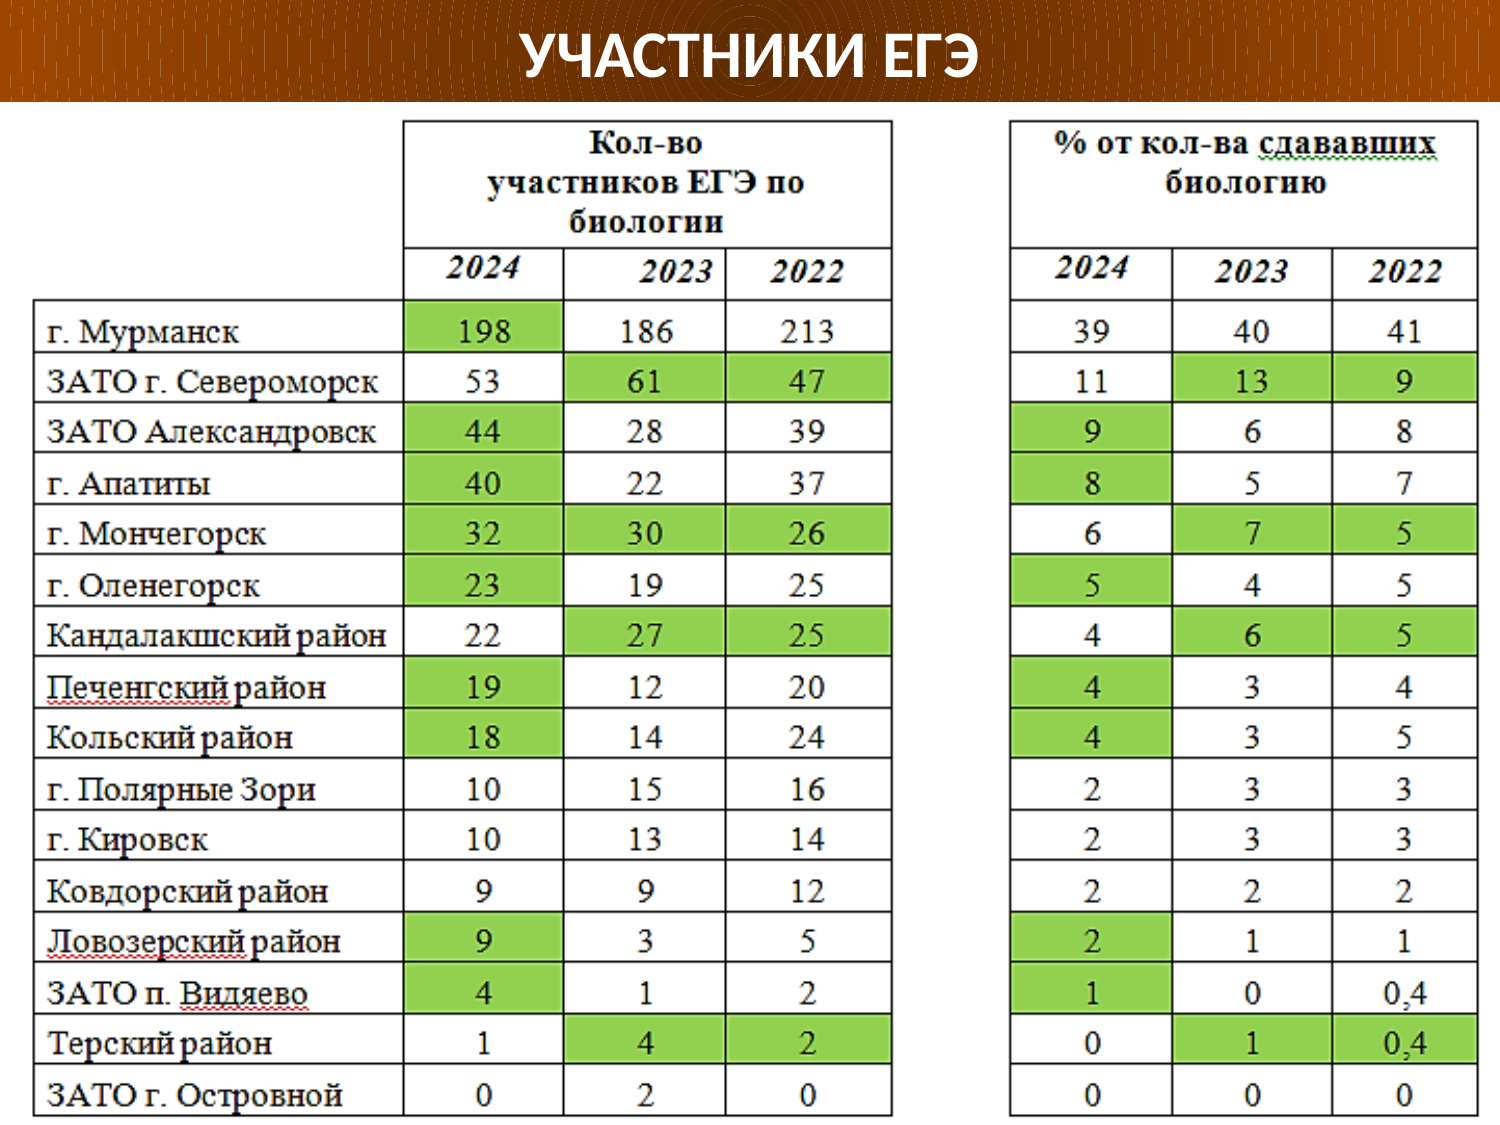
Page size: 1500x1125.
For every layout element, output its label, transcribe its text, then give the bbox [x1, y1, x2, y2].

picture [0, 102, 1500, 1125]
title УЧАСТНИКИ ЕГЭ [0, 0, 1500, 101]
